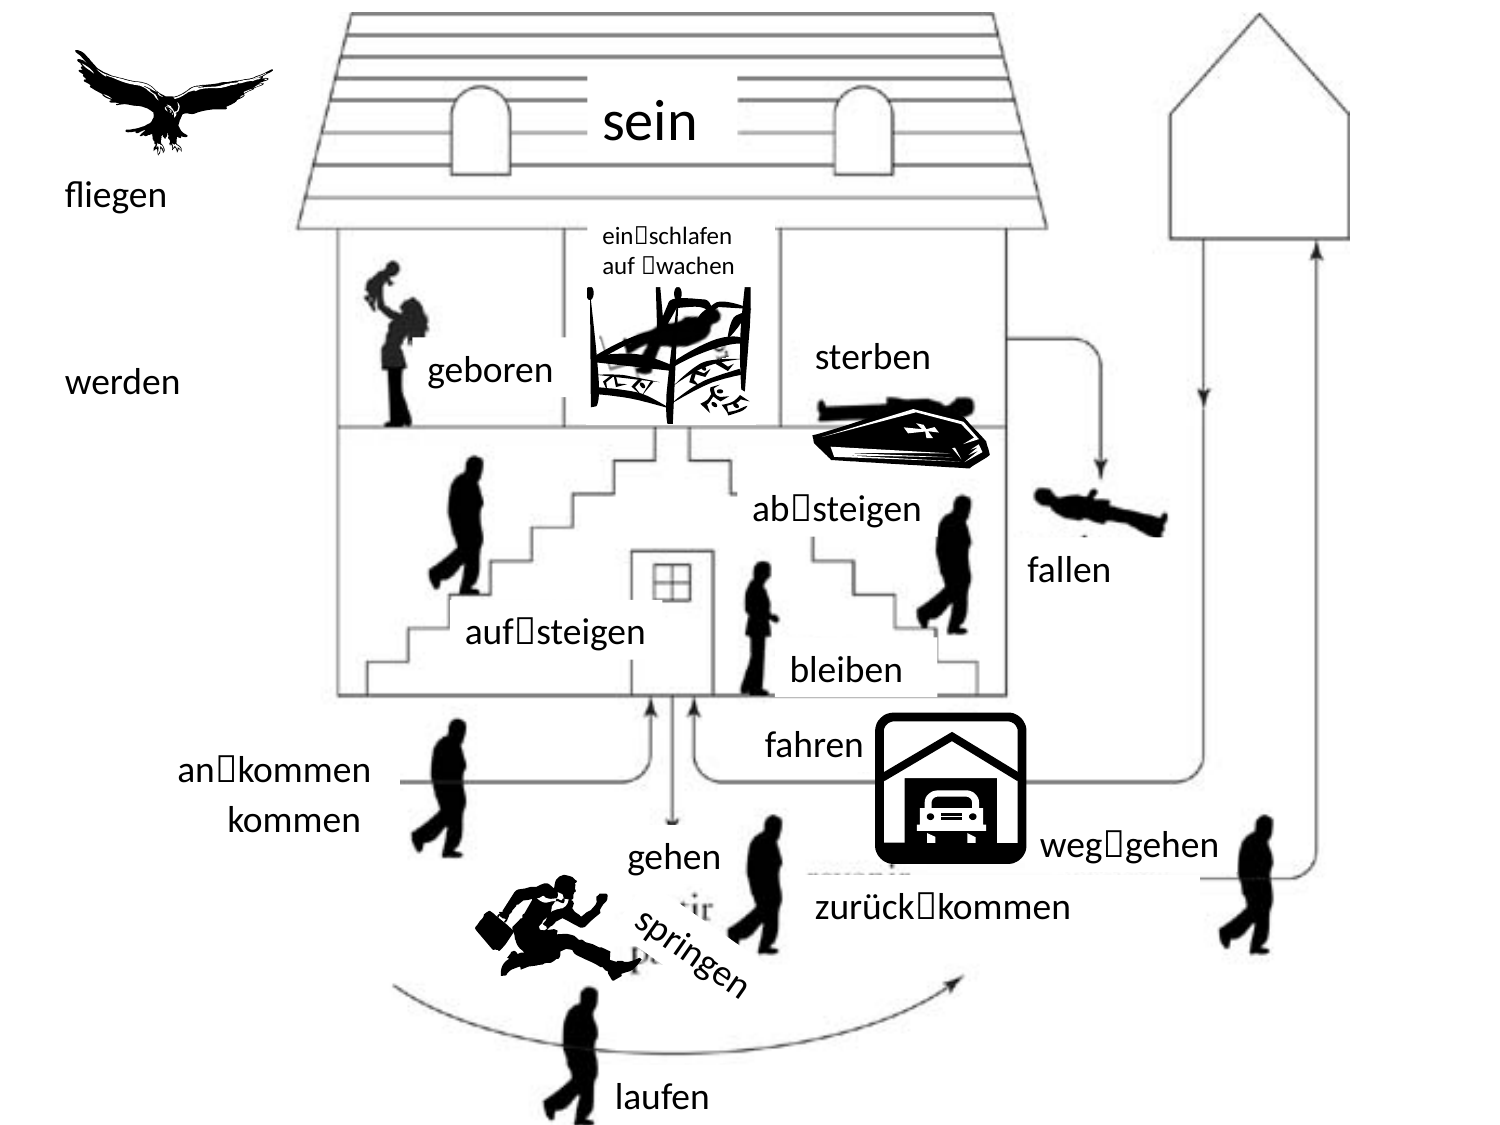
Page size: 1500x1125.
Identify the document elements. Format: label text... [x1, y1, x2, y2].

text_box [474, 874, 642, 981]
text_box werden [50, 349, 225, 410]
text_box kommen [212, 798, 282, 848]
picture [287, 12, 1351, 1125]
text_box fliegen [50, 162, 238, 223]
text_box ankommen [162, 737, 282, 798]
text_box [574, 237, 776, 426]
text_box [801, 370, 993, 485]
picture [74, 49, 274, 156]
